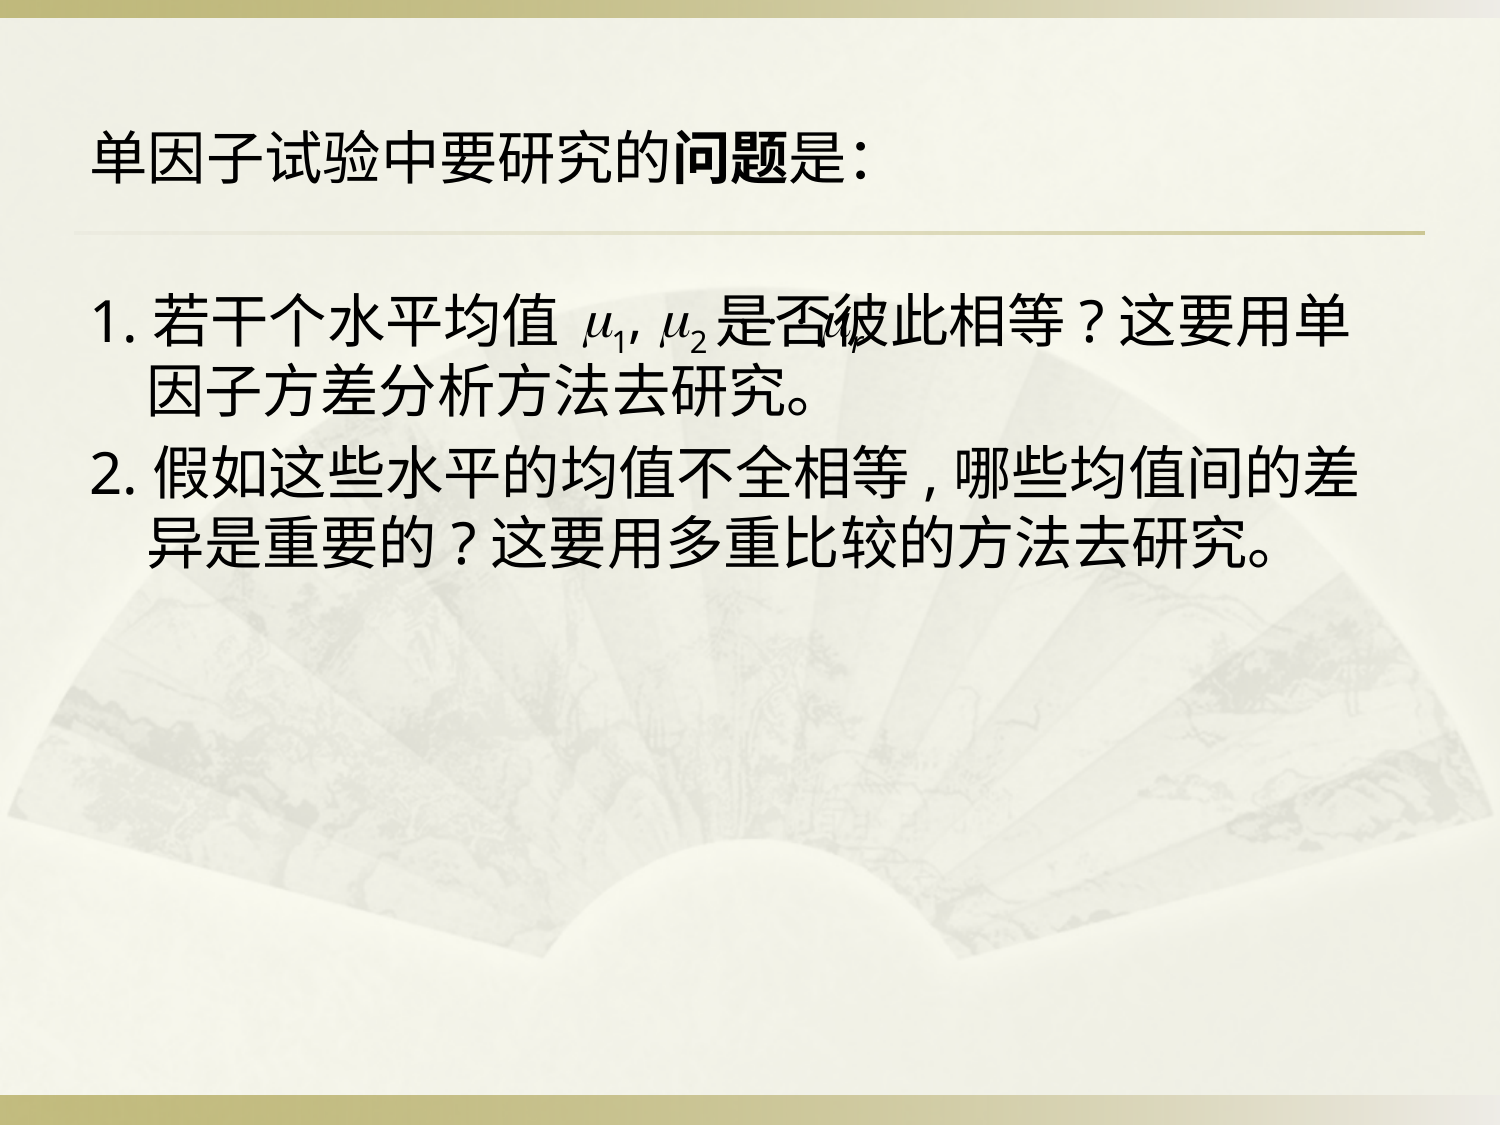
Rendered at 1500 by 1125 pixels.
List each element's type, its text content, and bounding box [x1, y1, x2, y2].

list 单因子试验中要研究的问题是： 1.若干个水平均值 是否彼此相等?这要用单因子方差分析方法去研究。 2.假如这些水平的均值不全相等,哪些均值间的差异是重要的?这要用多重比较的方法去研究。 [75, 113, 1425, 1032]
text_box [572, 278, 882, 365]
